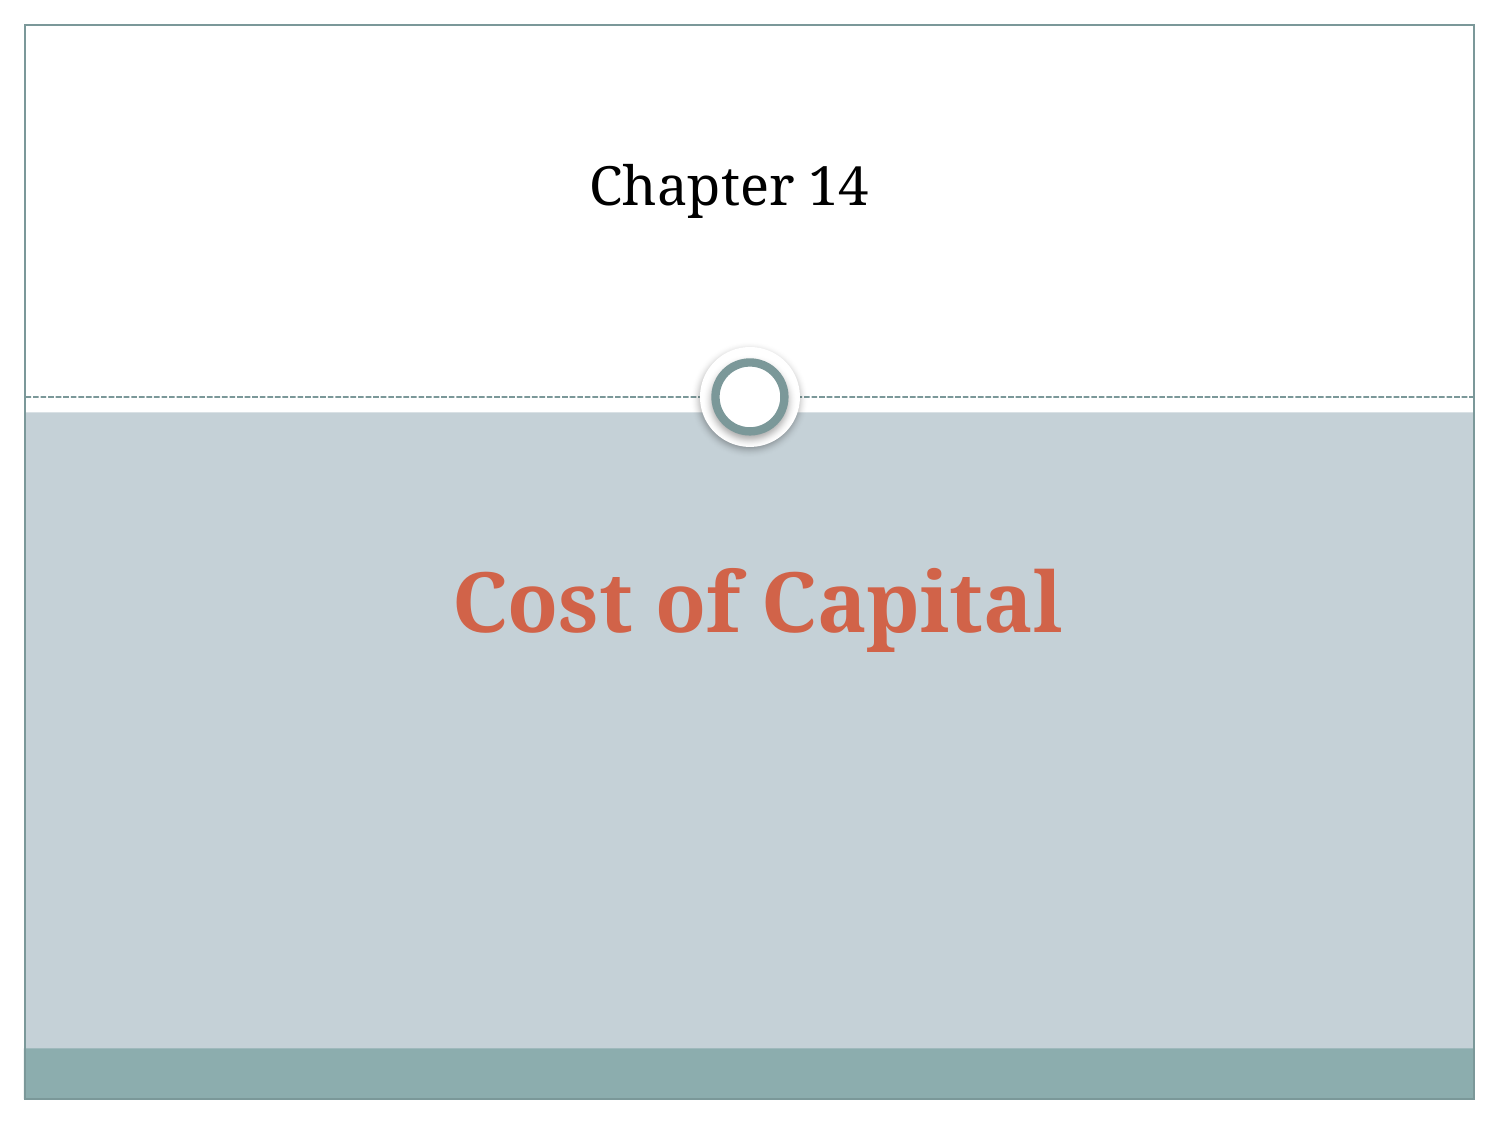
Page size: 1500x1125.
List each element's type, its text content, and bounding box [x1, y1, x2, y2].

text_box Cost of Capital [437, 425, 1225, 750]
text_box Chapter 14 [575, 144, 913, 224]
